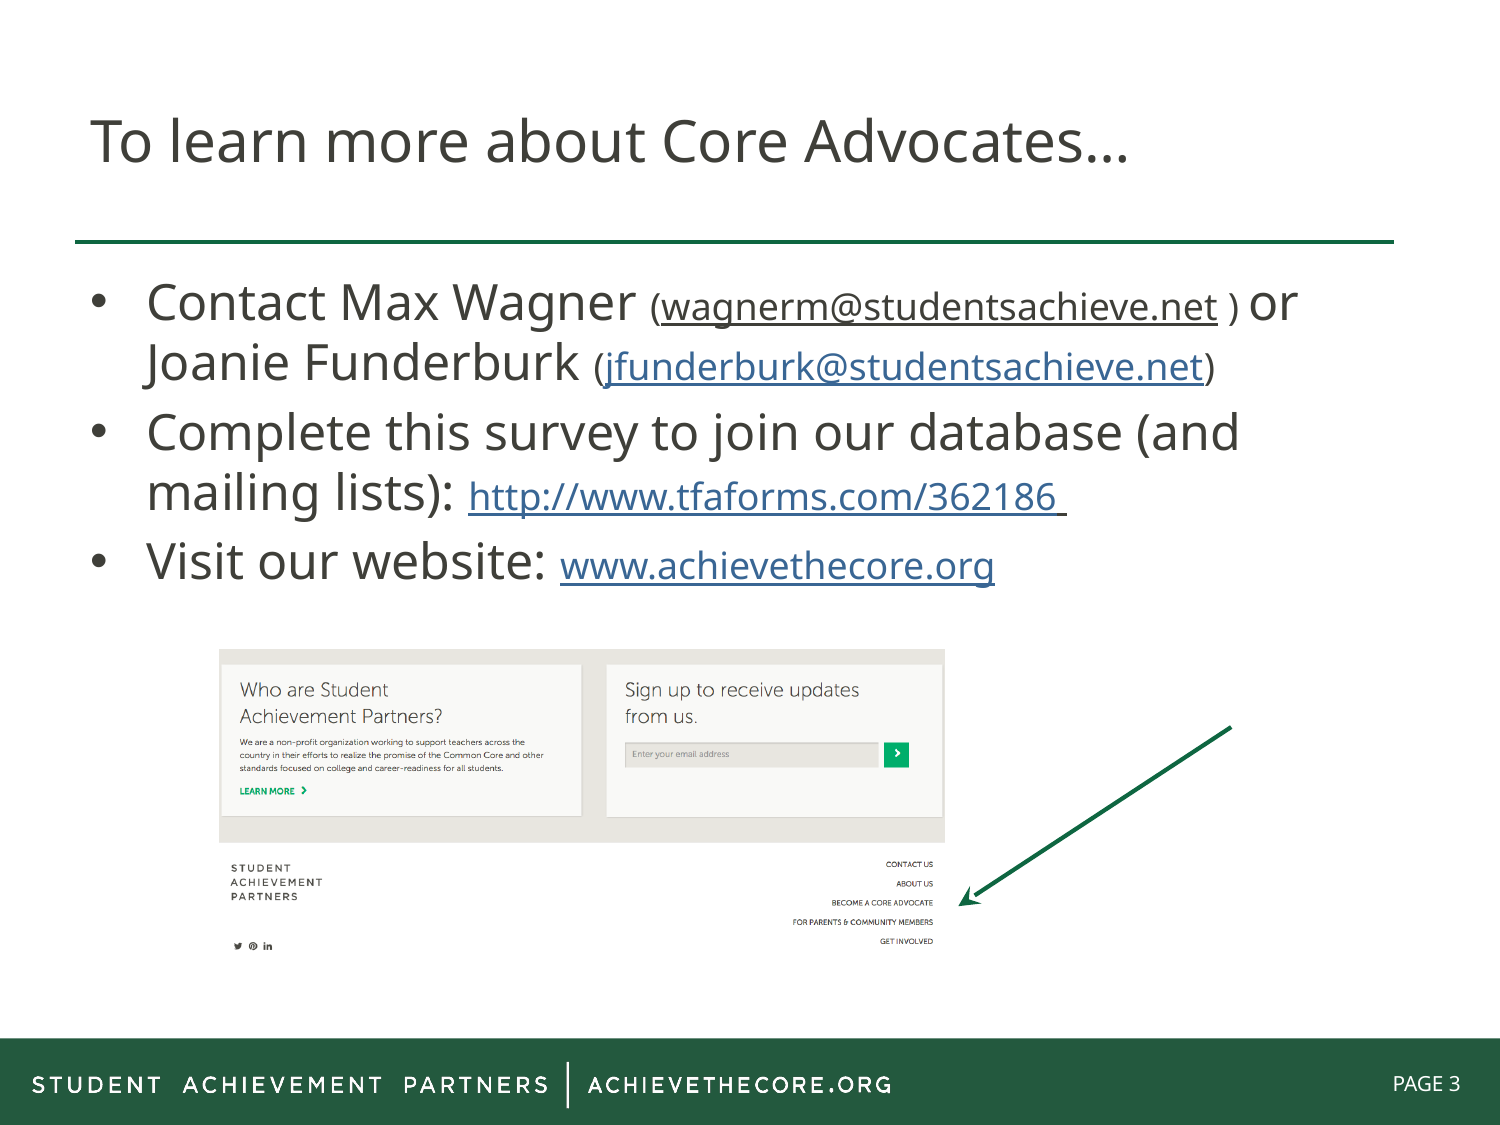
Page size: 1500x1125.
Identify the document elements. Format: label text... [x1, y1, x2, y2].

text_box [958, 726, 1232, 907]
picture [12, 465, 945, 1125]
list Contact Max Wagner (wagnerm@studentsachieve.net ) or Joanie Funderburk (jfunderburk@studentsachieve.net) Complete this survey to join our database (and mailing lists): http://www.tfaforms.com/362186 Visit our website: www.achievethecore.org [75, 262, 1425, 1005]
title To learn more about Core Advocates… [75, 45, 1425, 233]
